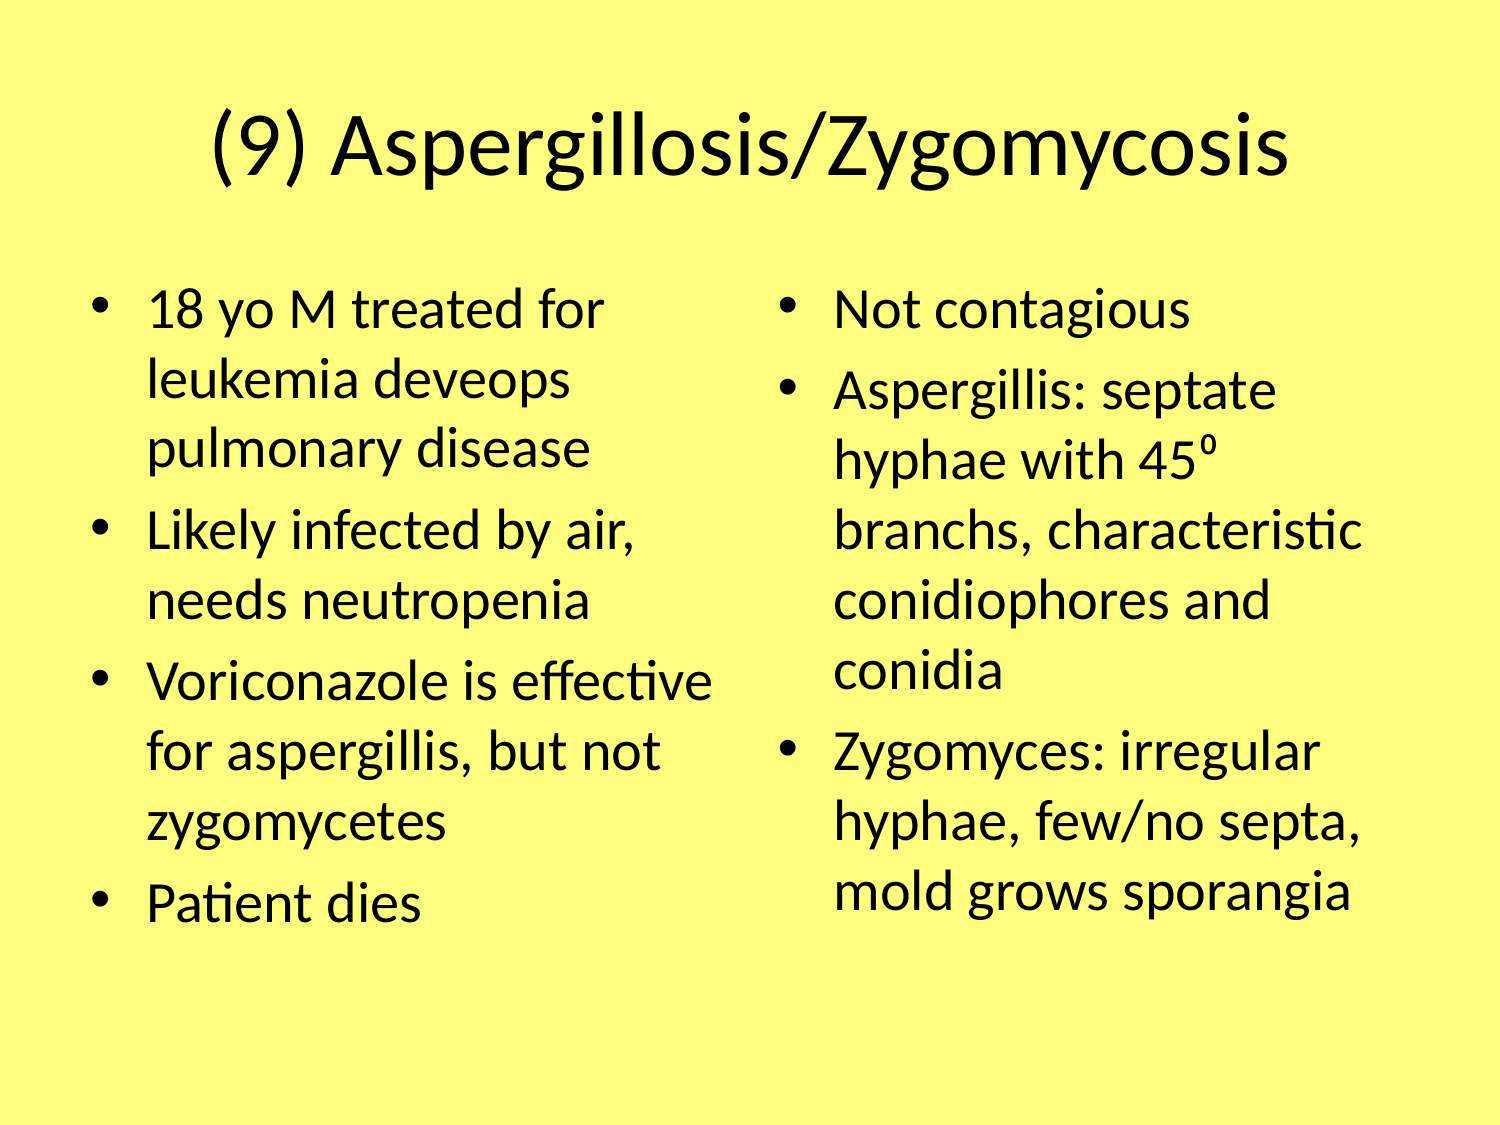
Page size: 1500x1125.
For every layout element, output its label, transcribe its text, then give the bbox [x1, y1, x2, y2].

title (9) Aspergillosis/Zygomycosis [75, 45, 1425, 233]
list 18 yo M treated for leukemia deveops pulmonary disease Likely infected by air, needs neutropenia Voriconazole is effective for aspergillis, but not zygomycetes Patient dies [75, 262, 738, 1005]
list Not contagious Aspergillis: septate hyphae with 45⁰ branchs, characteristic conidiophores and conidia Zygomyces: irregular hyphae, few/no septa, mold grows sporangia [762, 262, 1425, 1005]
